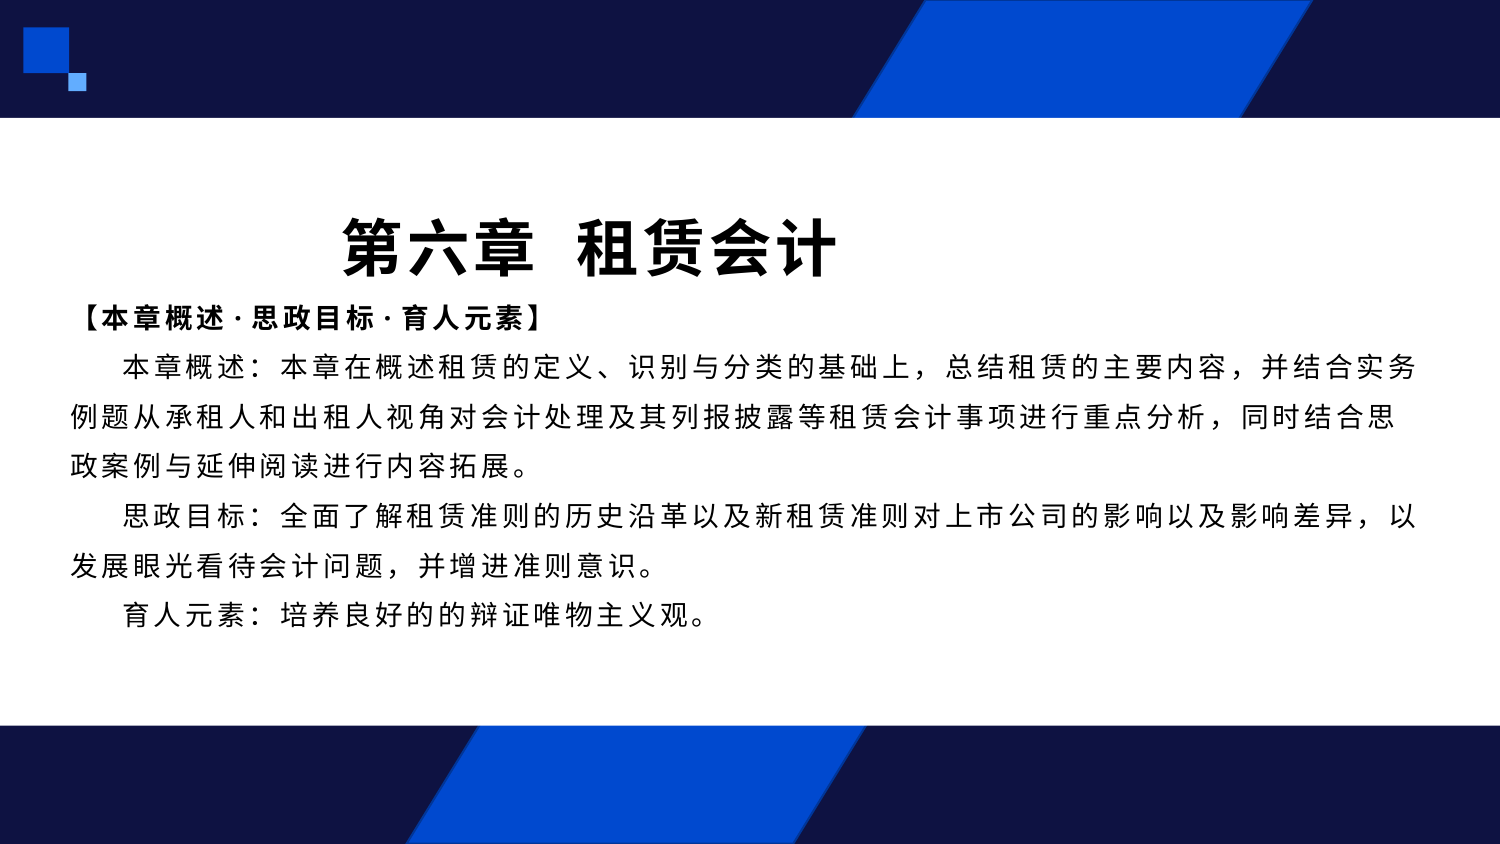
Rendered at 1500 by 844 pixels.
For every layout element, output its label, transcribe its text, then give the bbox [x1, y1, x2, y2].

title 第六章 租赁会计 【本章概述·思政目标·育人元素】 本章概述：本章在概述租赁的定义、识别与分类的基础上，总结租赁的主要内容，并结合实务例题从承租人和出租人视角对会计处理及其列报披露等租赁会计事项进行重点分析，同时结合思政案例与延伸阅读进行内容拓展。 思政目标：全面了解租赁准则的历史沿革以及新租赁准则对上市公司的影响以及影响差异，以发展眼光看待会计问题，并增进准则意识。 育人元素：培养良好的的辩证唯物主义观。 [53, 164, 1436, 638]
